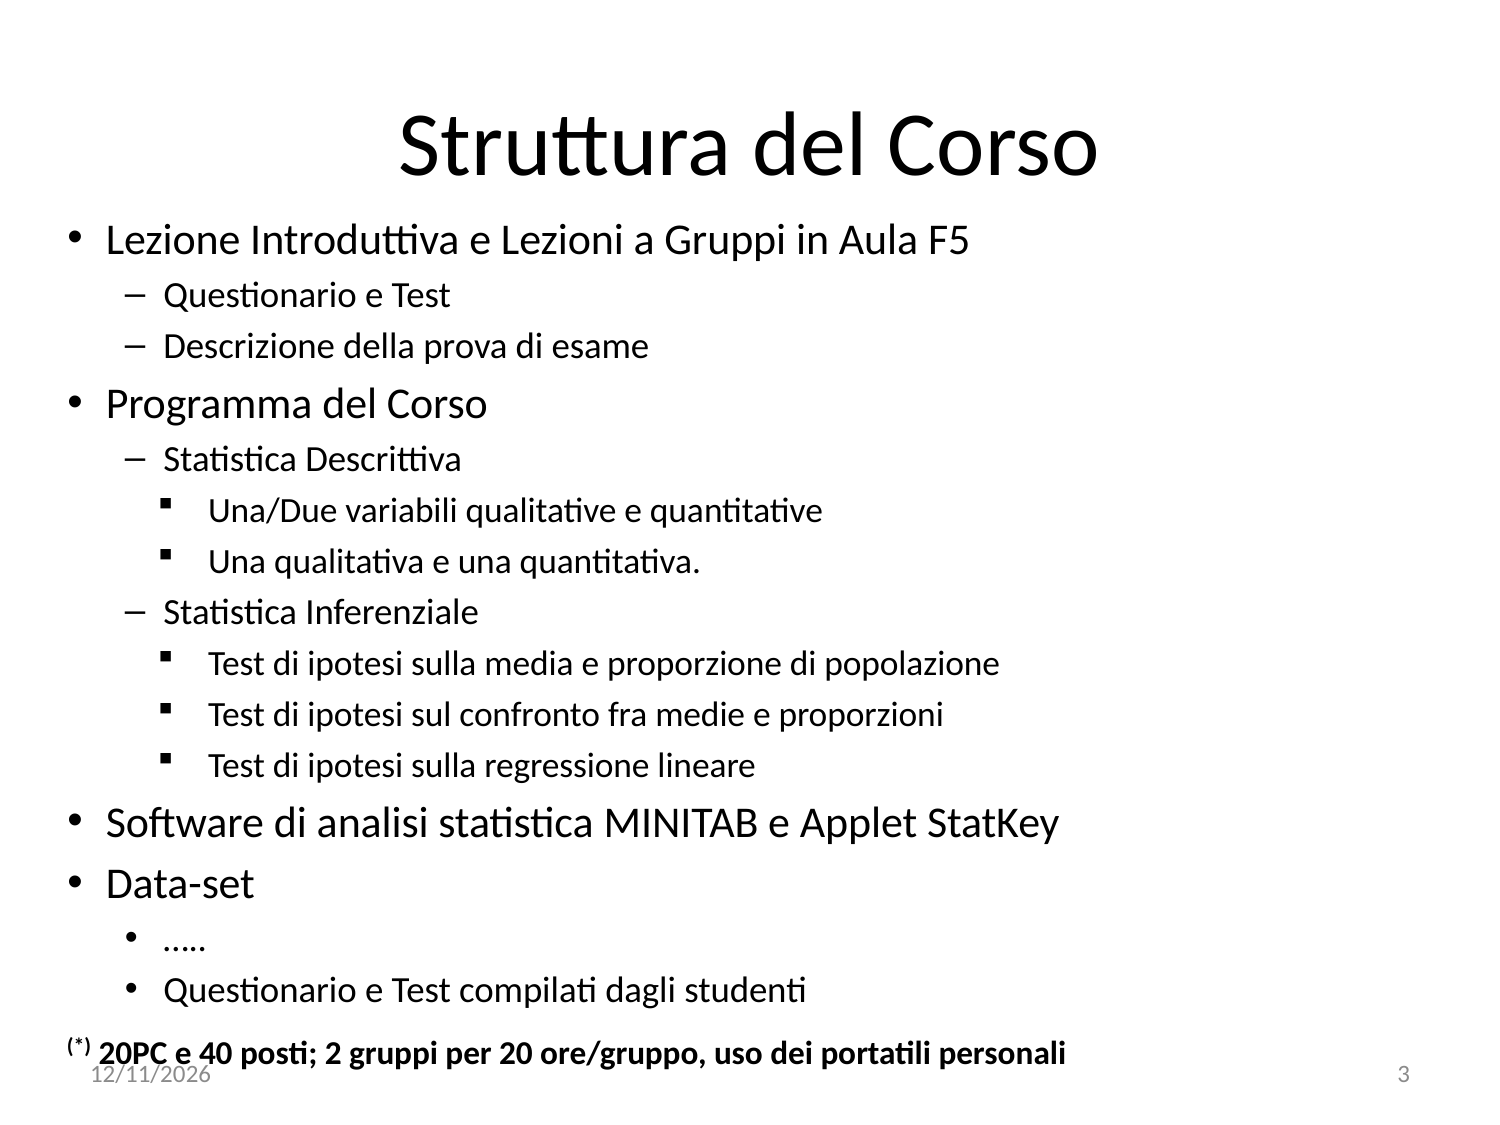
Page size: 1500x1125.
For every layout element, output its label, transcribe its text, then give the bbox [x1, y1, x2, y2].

text_box (*) 20PC e 40 posti; 2 gruppi per 20 ore/gruppo, uso dei portatili personali [52, 1019, 1469, 1080]
slide_number 3 [1074, 1042, 1425, 1103]
list Lezione Introduttiva e Lezioni a Gruppi in Aula F5 Questionario e Test Descrizione della prova di esame Programma del Corso Statistica Descrittiva Una/Due variabili qualitative e quantitative Una qualitativa e una quantitativa. Statistica Inferenziale Test di ipotesi sulla media e proporzione di popolazione Test di ipotesi sul confronto fra medie e proporzioni Test di ipotesi sulla regressione lineare Software di analisi statistica MINITAB e Applet StatKey Data-set ….. Questionario e Test compilati dagli studenti [52, 202, 1445, 1019]
title Struttura del Corso [75, 45, 1425, 202]
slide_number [75, 1042, 425, 1103]
